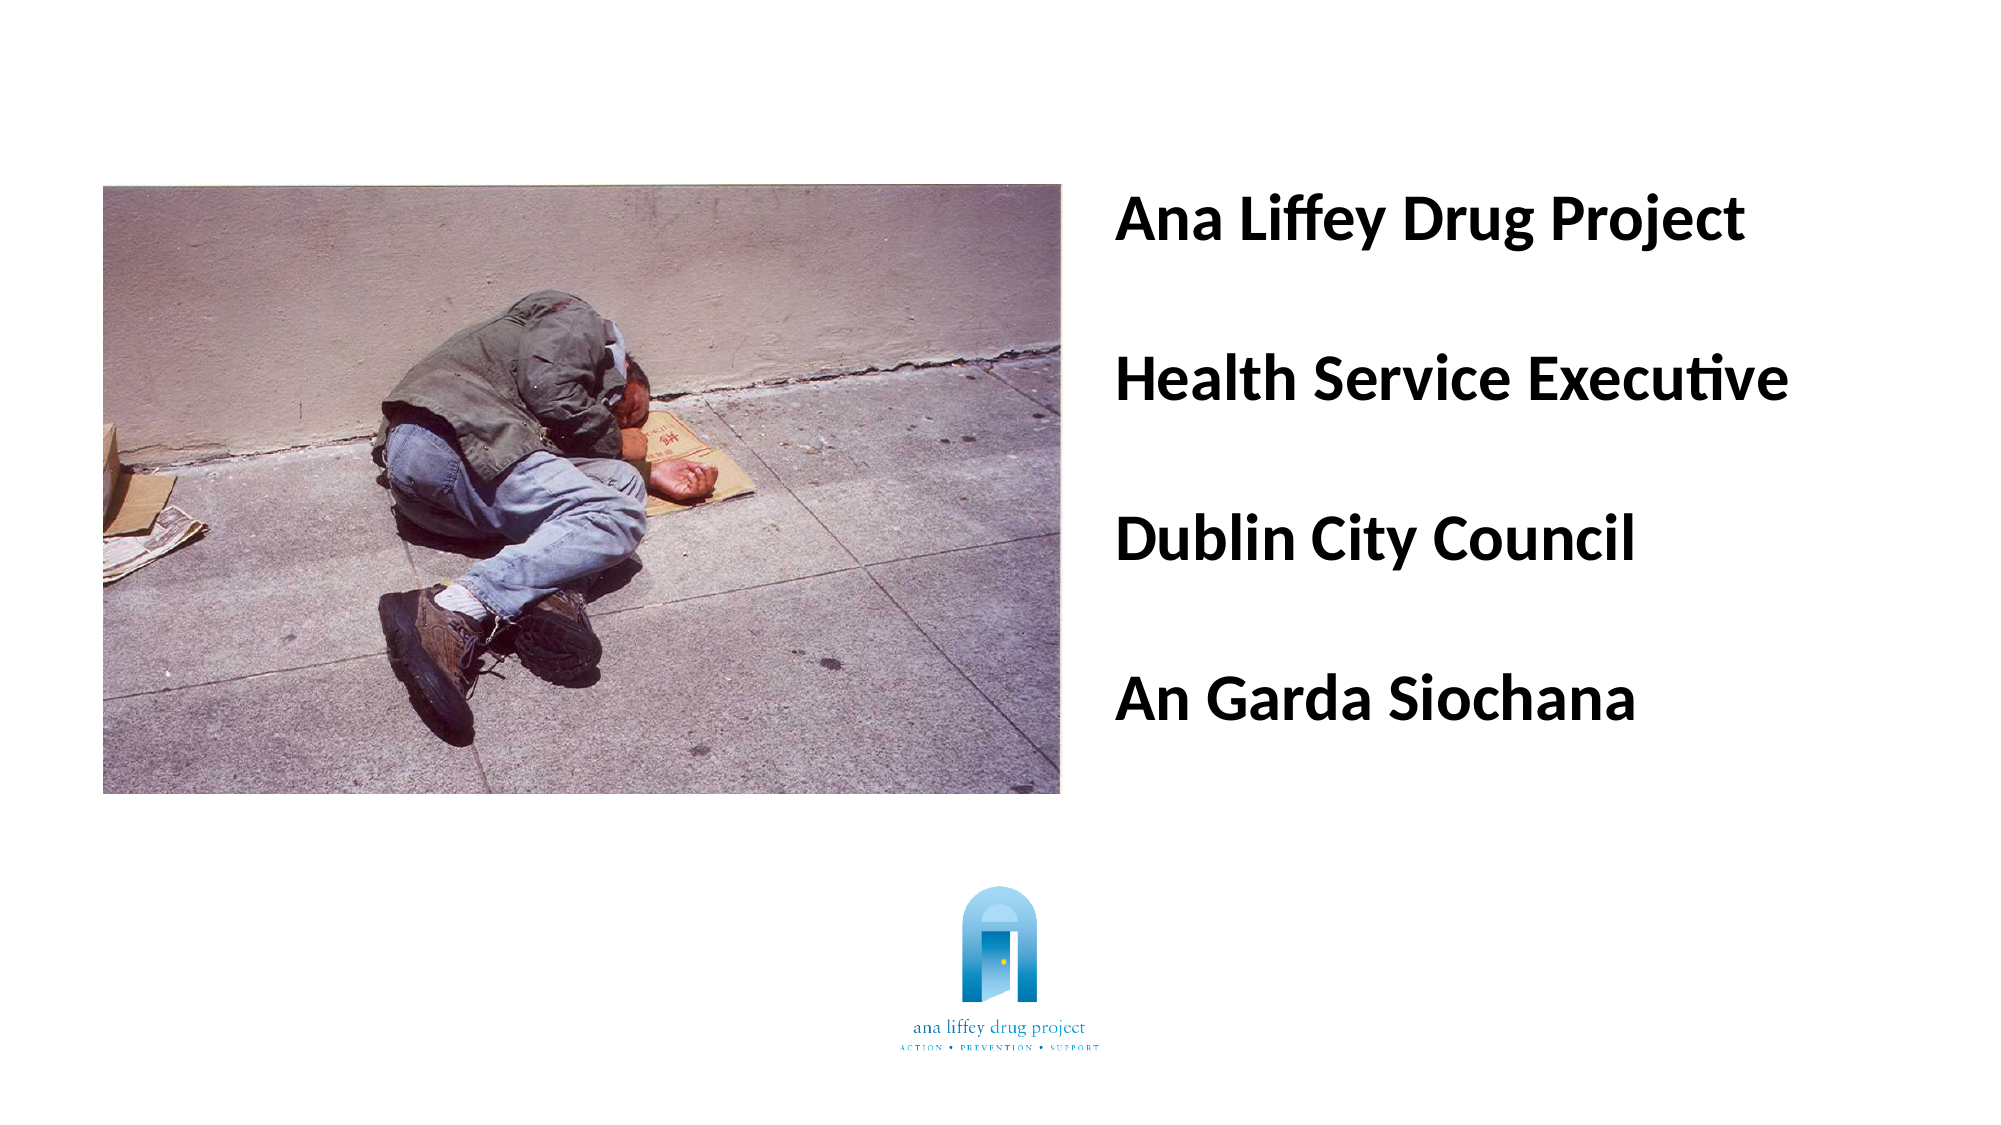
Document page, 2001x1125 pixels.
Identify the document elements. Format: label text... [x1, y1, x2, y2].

picture [899, 886, 1101, 1053]
picture [103, 184, 1063, 794]
text_box Ana Liffey Drug Project Health Service Executive Dublin City Council An Garda Siochana [1100, 166, 1877, 741]
